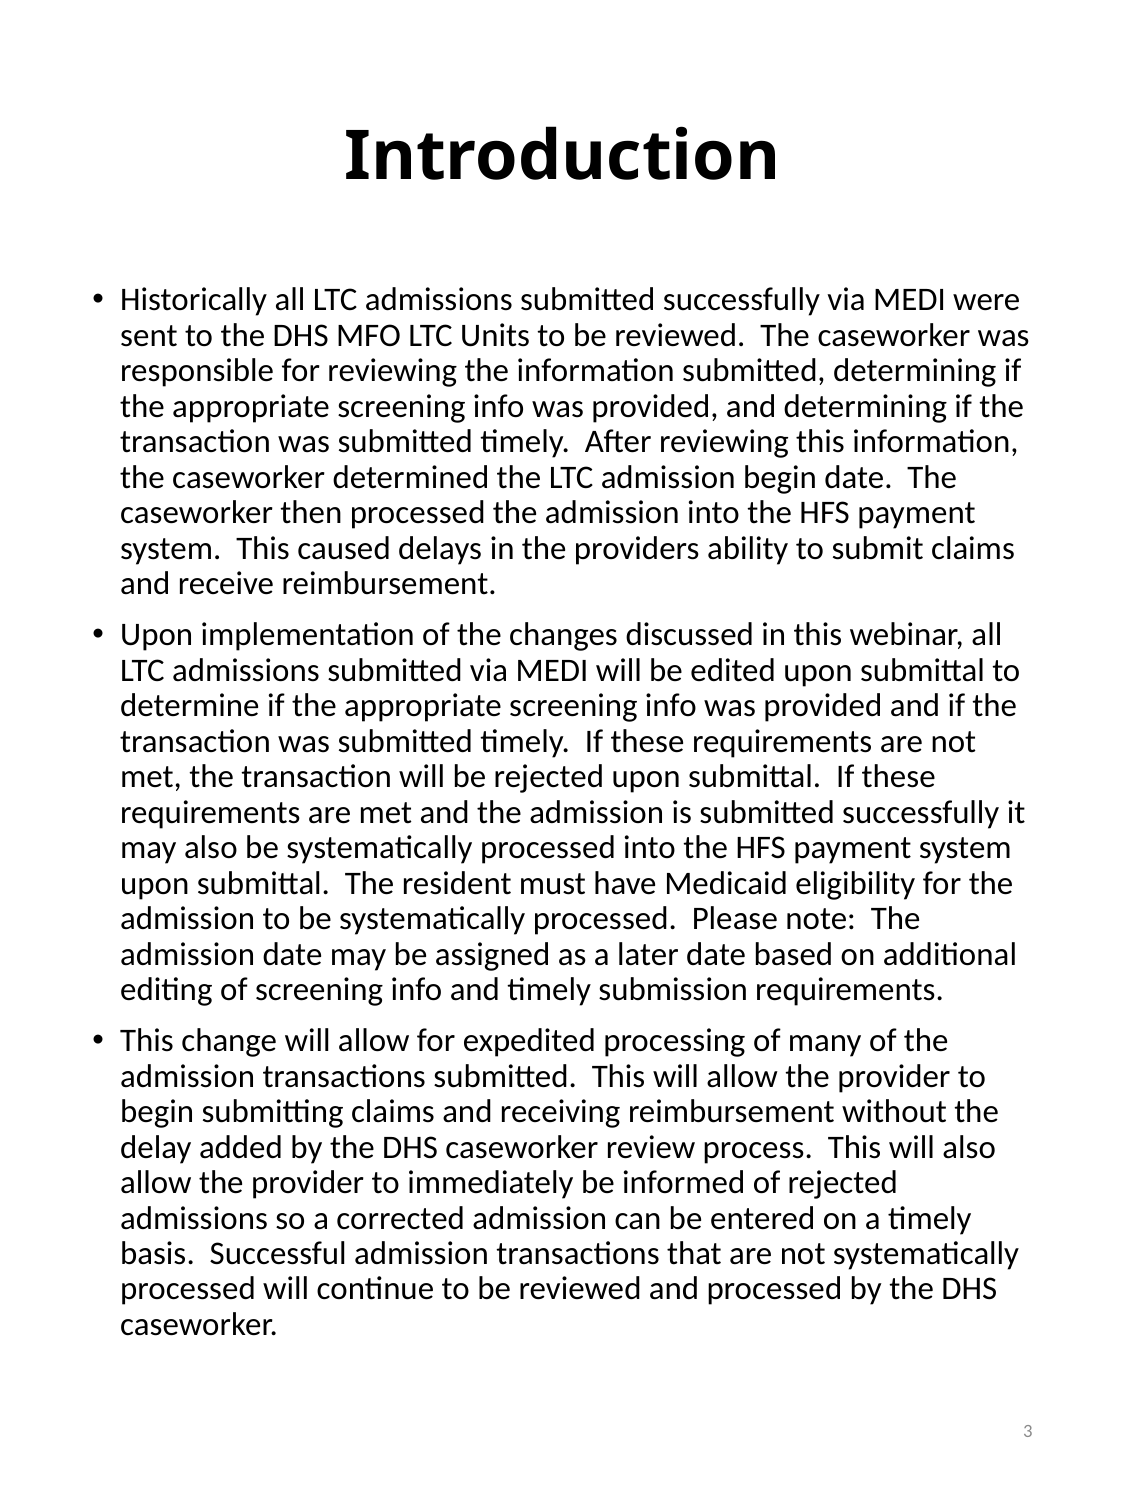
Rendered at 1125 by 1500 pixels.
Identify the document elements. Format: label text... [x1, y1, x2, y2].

list Historically all LTC admissions submitted successfully via MEDI were sent to the DHS MFO LTC Units to be reviewed. The caseworker was responsible for reviewing the information submitted, determining if the appropriate screening info was provided, and determining if the transaction was submitted timely. After reviewing this information, the caseworker determined the LTC admission begin date. The caseworker then processed the admission into the HFS payment system. This caused delays in the providers ability to submit claims and receive reimbursement. Upon implementation of the changes discussed in this webinar, all LTC admissions submitted via MEDI will be edited upon submittal to determine if the appropriate screening info was provided and if the transaction was submitted timely. If these requirements are not met, the transaction will be rejected upon submittal. If these requirements are met and the admission is submitted successfully it may also be systematically processed into the HFS payment system upon submittal. The resident must have Medicaid eligibility for the admission to be systematically processed. Please note: The admission date may be assigned as a later date based on additional editing of screening info and timely submission requirements. This change will allow for expedited processing of many of the admission transactions submitted. This will allow the provider to begin submitting claims and receiving reimbursement without the delay added by the DHS caseworker review process. This will also allow the provider to immediately be informed of rejected admissions so a corrected admission can be entered on a timely basis. Successful admission transactions that are not systematically processed will continue to be reviewed and processed by the DHS caseworker. [77, 275, 1048, 1352]
title Introduction [77, 79, 1048, 235]
slide_number 3 [794, 1390, 1048, 1471]
